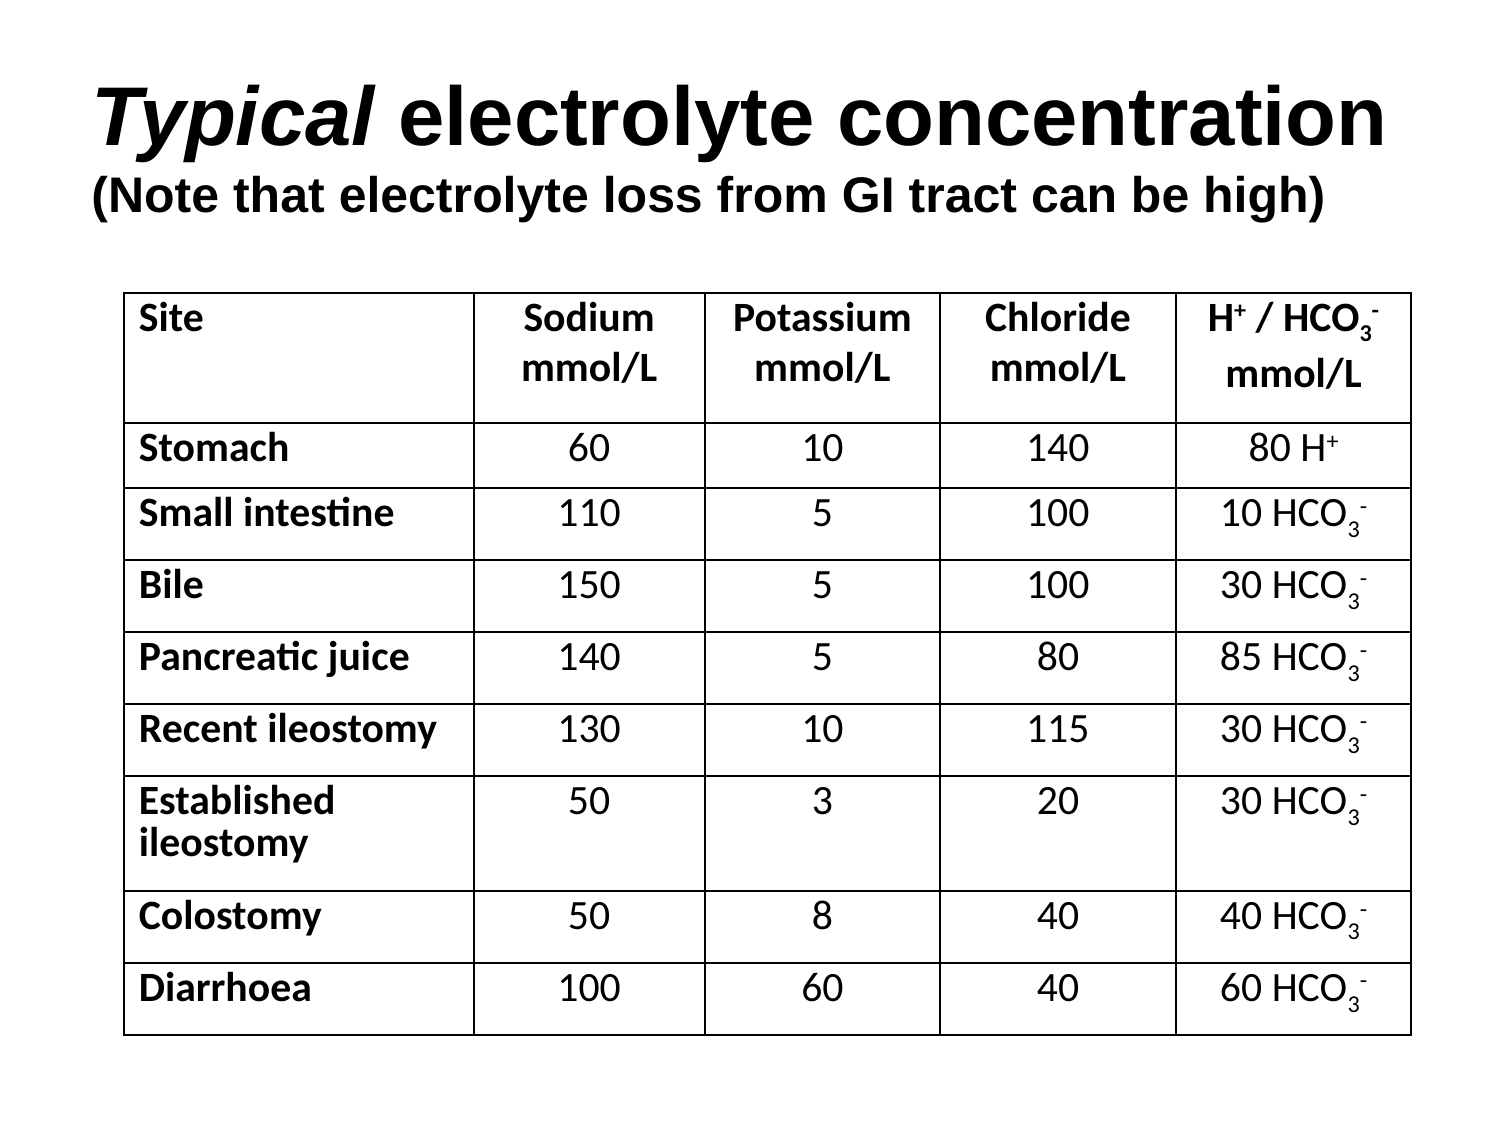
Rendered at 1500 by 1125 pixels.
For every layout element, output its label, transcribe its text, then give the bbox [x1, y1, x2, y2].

table_cell 5 [706, 489, 939, 559]
table_cell Diarrhoea [125, 964, 473, 1034]
table_cell 150 [475, 561, 704, 631]
text_box Typical electrolyte concentration (Note that electrolyte loss from GI tract can be high) [76, 54, 1424, 230]
table_cell 140 [941, 424, 1175, 487]
table_cell 30 HCO3- [1177, 777, 1410, 890]
table_cell Pancreatic juice [125, 633, 473, 703]
table_cell 30 HCO3- [1177, 561, 1410, 631]
table_header Chloride mmol/L [941, 294, 1175, 422]
table_cell 10 [706, 705, 939, 775]
table_cell 100 [941, 561, 1175, 631]
table_cell Colostomy [125, 892, 473, 962]
table_cell 60 HCO3- [1177, 964, 1410, 1034]
table_cell 30 HCO3- [1177, 705, 1410, 775]
table_cell 40 HCO3- [1177, 892, 1410, 962]
table_cell Bile [125, 561, 473, 631]
table_cell 115 [941, 705, 1175, 775]
table_cell 80 H+ [1177, 424, 1410, 487]
table_cell 130 [475, 705, 704, 775]
table_cell 5 [706, 561, 939, 631]
table_header H+ / HCO3- mmol/L [1177, 294, 1410, 422]
table_cell Stomach [125, 424, 473, 487]
table_header Sodium mmol/L [475, 294, 704, 422]
table_cell Established ileostomy [125, 777, 473, 890]
table_cell 10 [706, 424, 939, 487]
table_cell 20 [941, 777, 1175, 890]
table_header Potassium mmol/L [706, 294, 939, 422]
table_cell 50 [475, 777, 704, 890]
table_cell 60 [475, 424, 704, 487]
table_header Site [125, 294, 473, 422]
table_cell 100 [475, 964, 704, 1034]
table_cell 50 [475, 892, 704, 962]
table_cell 60 [706, 964, 939, 1034]
table_cell 80 [941, 633, 1175, 703]
table_cell 110 [475, 489, 704, 559]
table_cell 5 [706, 633, 939, 703]
table_cell 3 [706, 777, 939, 890]
table_cell 10 HCO3- [1177, 489, 1410, 559]
table_cell 100 [941, 489, 1175, 559]
table_cell 40 [941, 892, 1175, 962]
table_cell 40 [941, 964, 1175, 1034]
table_cell Small intestine [125, 489, 473, 559]
table_cell 8 [706, 892, 939, 962]
table_cell Recent ileostomy [125, 705, 473, 775]
table_cell 85 HCO3- [1177, 633, 1410, 703]
table_cell 140 [475, 633, 704, 703]
